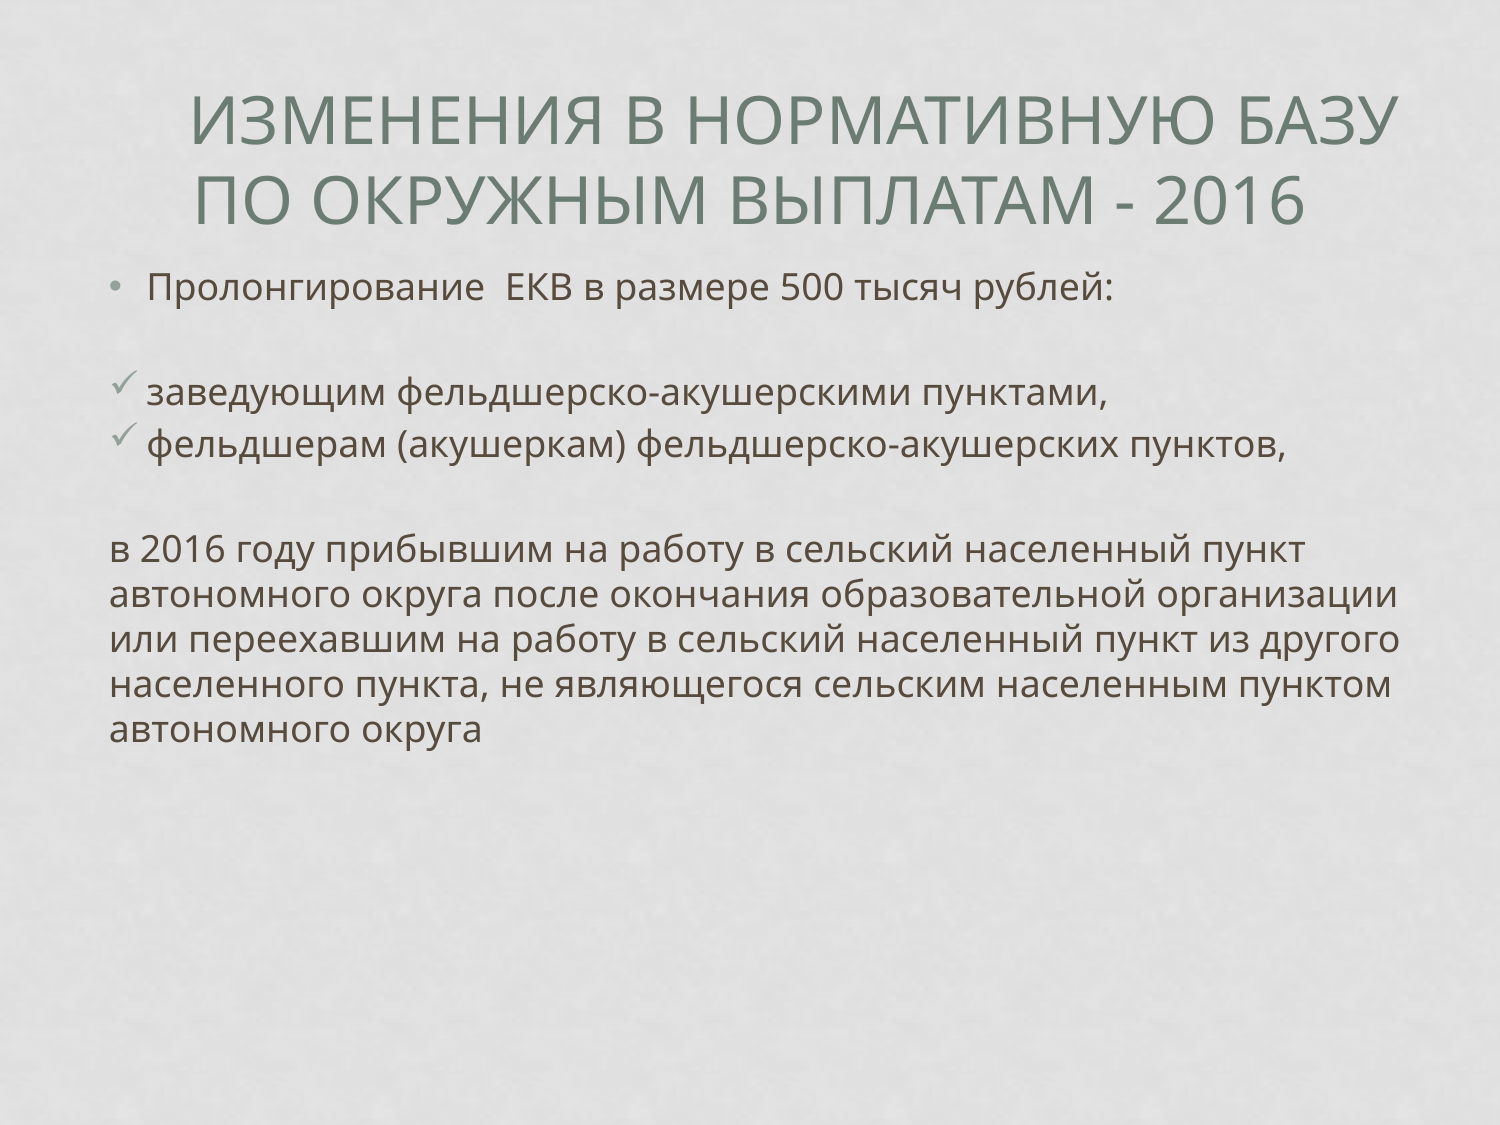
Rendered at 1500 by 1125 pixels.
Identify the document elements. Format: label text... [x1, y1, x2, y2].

list Пролонгирование ЕКВ в размере 500 тысяч рублей: заведующим фельдшерско-акушерскими пунктами, фельдшерам (акушеркам) фельдшерско-акушерских пунктов, в 2016 году прибывшим на работу в сельский населенный пункт автономного округа после окончания образовательной организации или переехавшим на работу в сельский населенный пункт из другого населенного пункта, не являющегося сельским населенным пунктом автономного округа [75, 255, 1425, 1047]
title Изменения в нормативную базу по окружным выплатам - 2016 [75, 54, 1425, 255]
